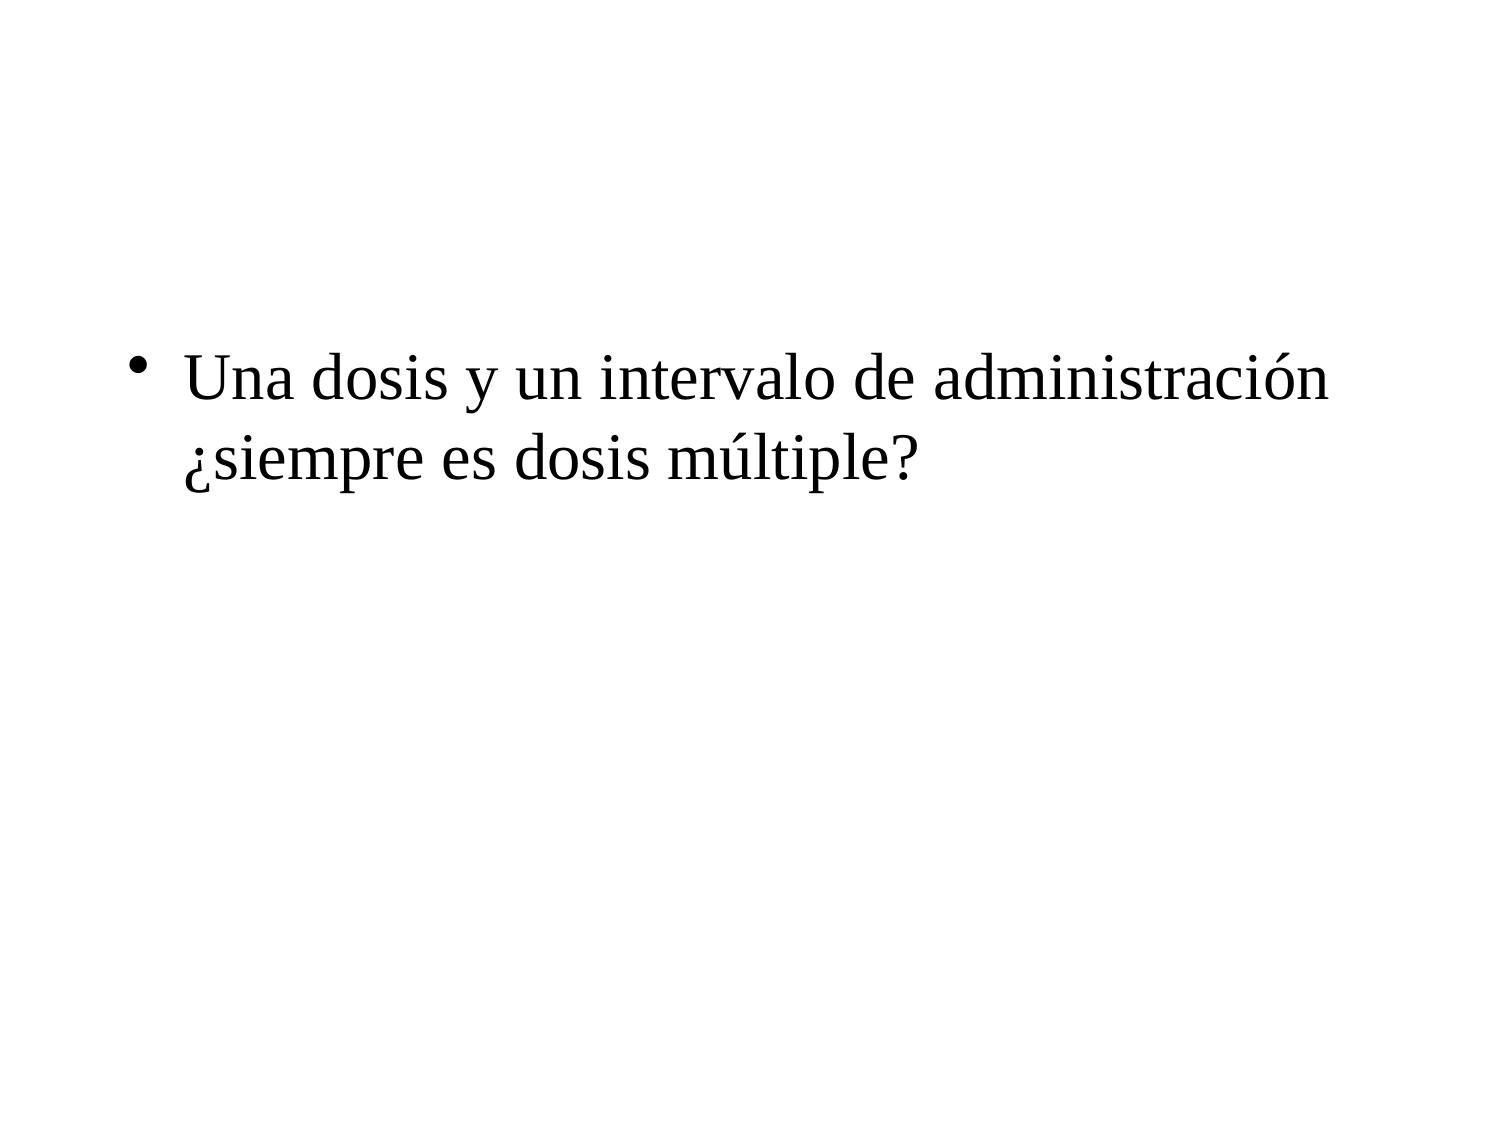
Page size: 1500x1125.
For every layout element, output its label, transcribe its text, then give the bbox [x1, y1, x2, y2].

list Una dosis y un intervalo de administración ¿siempre es dosis múltiple? [112, 324, 1388, 1001]
